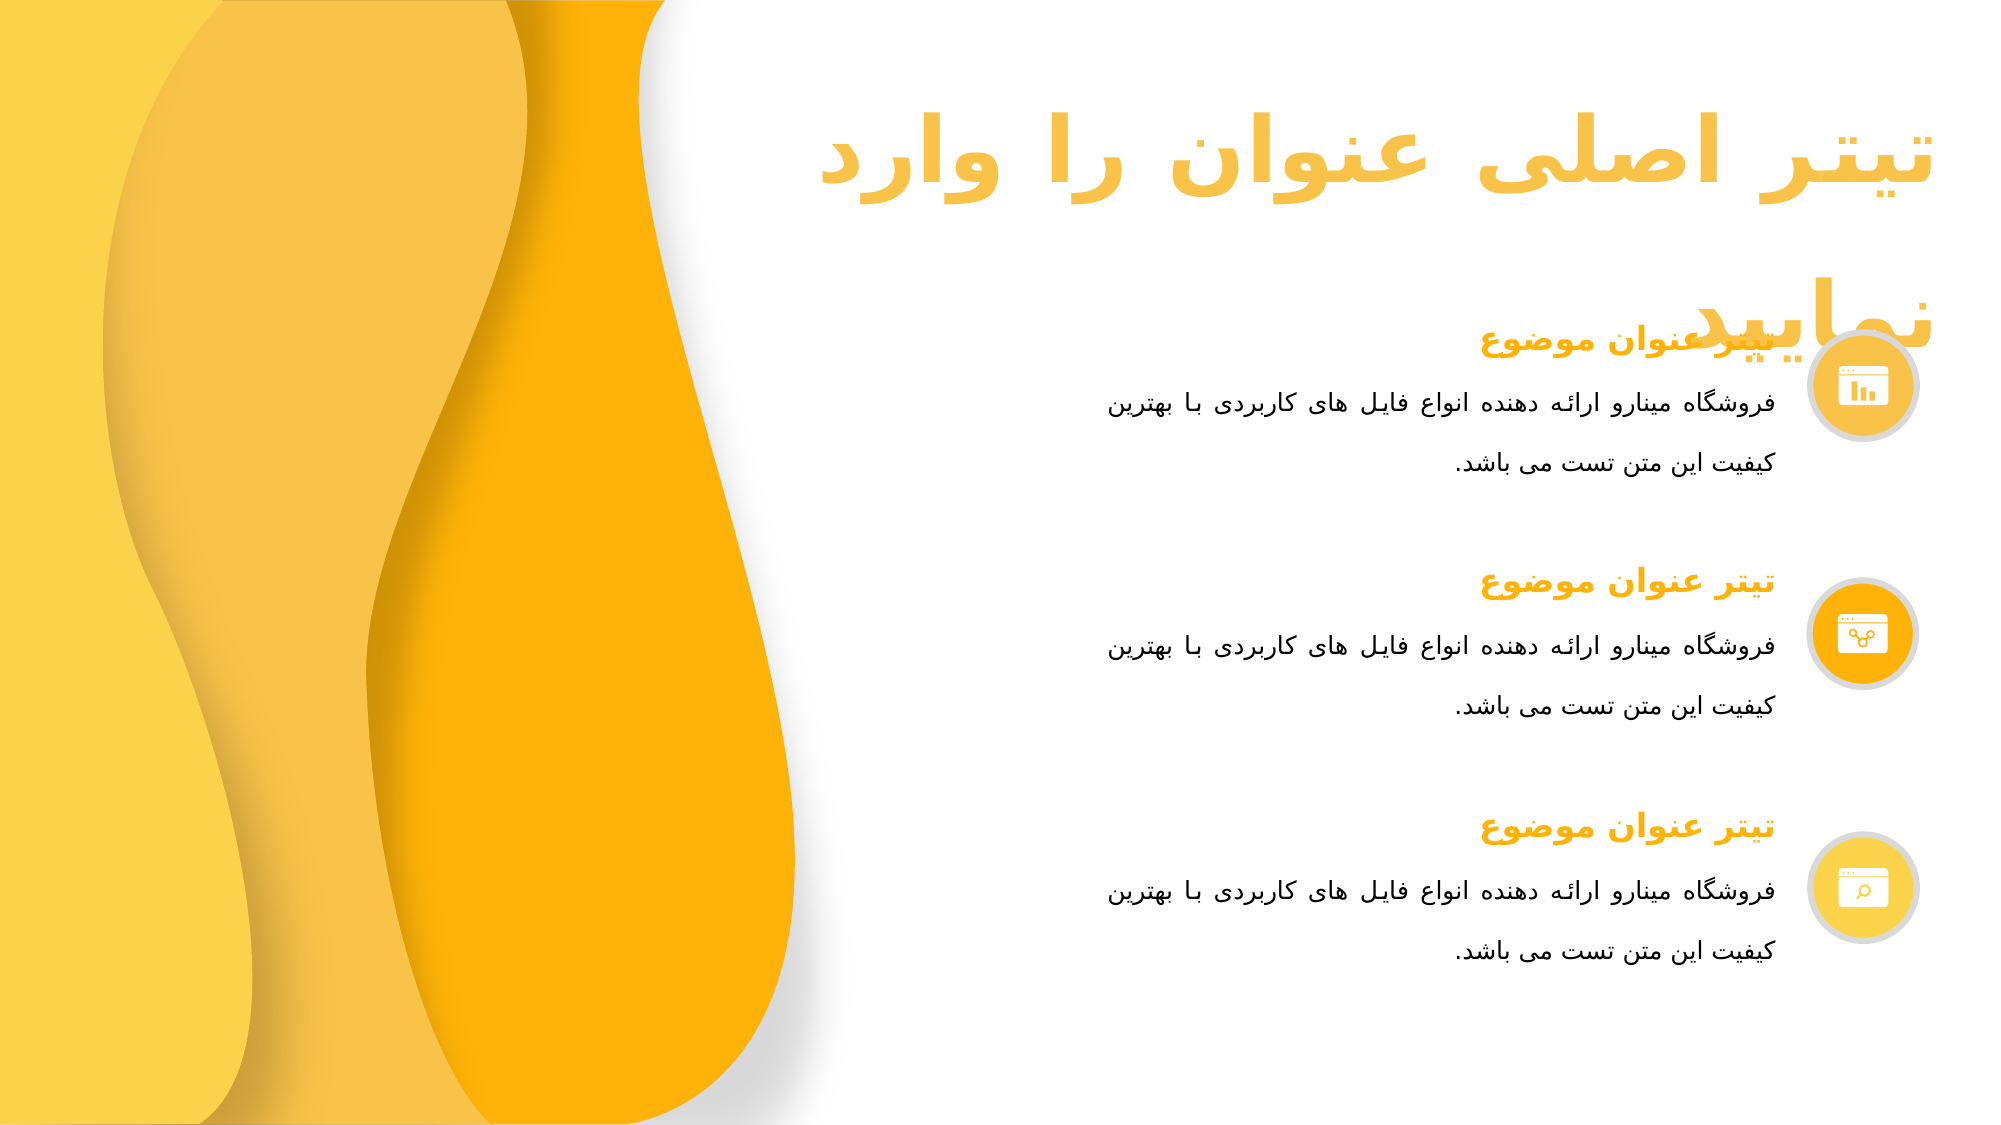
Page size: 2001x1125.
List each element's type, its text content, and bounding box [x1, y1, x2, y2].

text_box تیتر عنوان موضوع فروشگاه مینارو ارائه دهنده انواع فایل های کاربردی با بهترین کیفیت این متن تست می باشد. [1089, 309, 1791, 484]
text_box [1808, 579, 1918, 688]
text_box [1809, 331, 1918, 440]
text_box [1837, 614, 1888, 654]
text_box تیتر عنوان موضوع فروشگاه مینارو ارائه دهنده انواع فایل های کاربردی با بهترین کیفیت این متن تست می باشد. [1089, 552, 1791, 727]
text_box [1838, 868, 1889, 908]
text_box [1809, 833, 1918, 942]
text_box تیتر اصلی عنوان را وارد نمایید [794, 28, 1954, 374]
text_box تیتر عنوان موضوع فروشگاه مینارو ارائه دهنده انواع فایل های کاربردی با بهترین کیفیت این متن تست می باشد. [1089, 797, 1791, 972]
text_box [1838, 366, 1889, 406]
